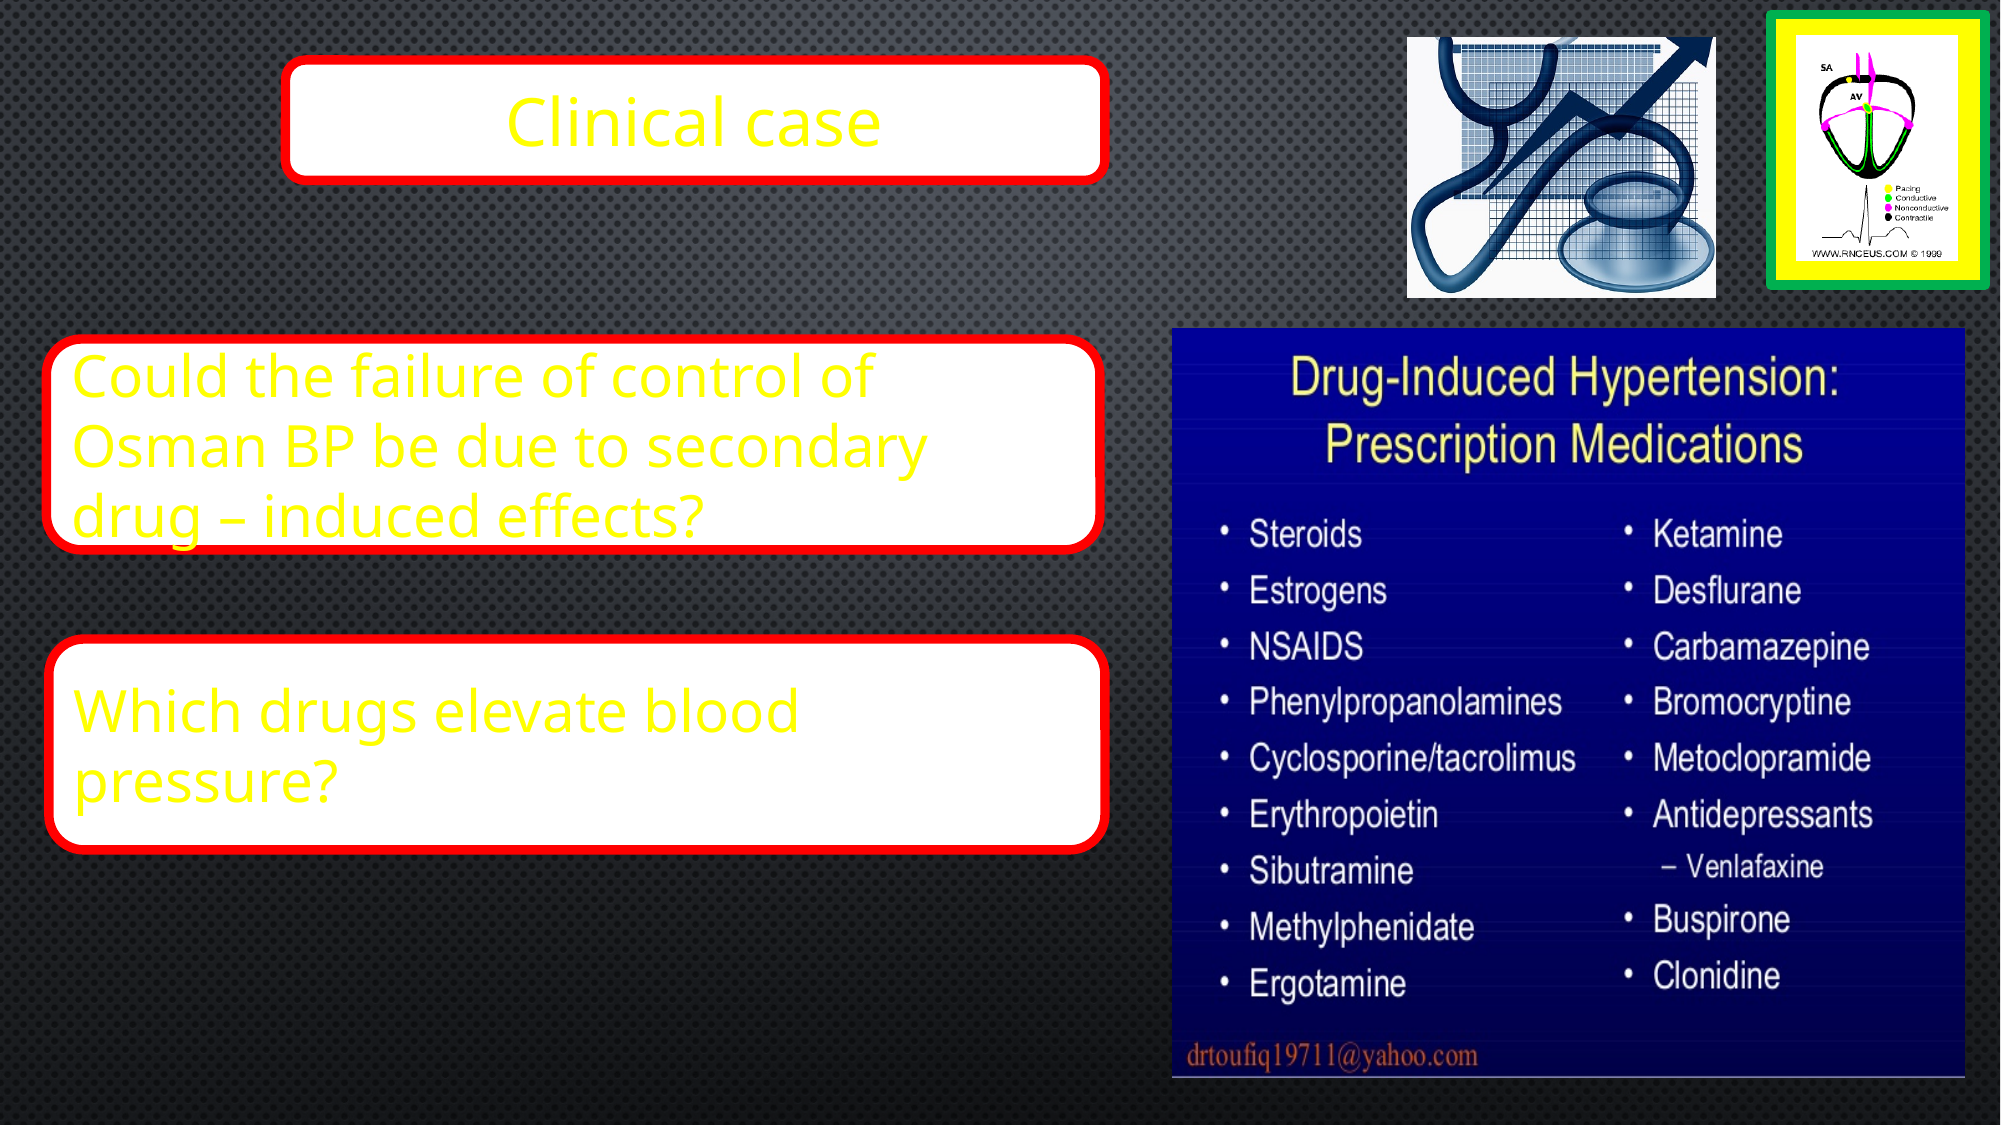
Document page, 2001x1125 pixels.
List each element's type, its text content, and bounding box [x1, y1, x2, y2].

text_box Which drugs elevate blood pressure? [47, 637, 1107, 852]
picture [1407, 37, 1716, 298]
text_box Could the failure of control of Osman BP be due to secondary drug – induced effects? [44, 337, 1102, 552]
picture [1172, 328, 1966, 1078]
text_box Clinical case [283, 58, 1107, 182]
picture [1795, 35, 1959, 261]
text_box [1770, 13, 1987, 287]
